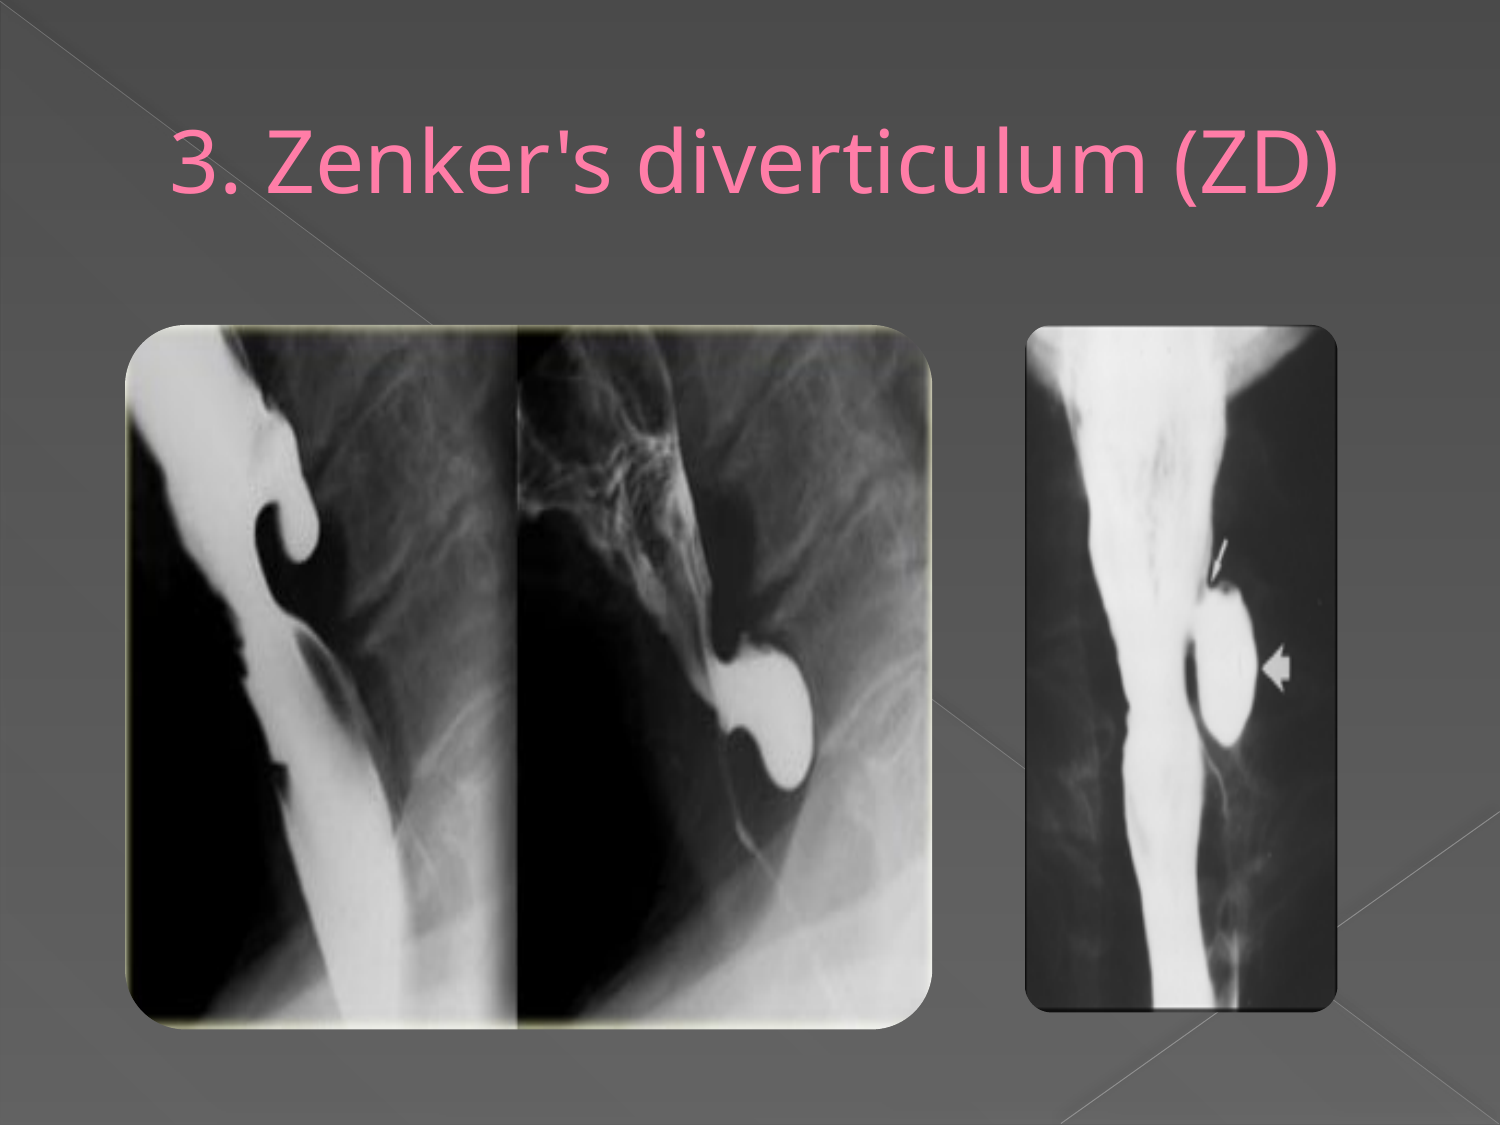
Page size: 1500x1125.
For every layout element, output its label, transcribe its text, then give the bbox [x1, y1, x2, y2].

title 3. Zenker's diverticulum (ZD) [75, 43, 1425, 274]
picture [1024, 324, 1338, 1013]
picture [124, 324, 933, 1030]
